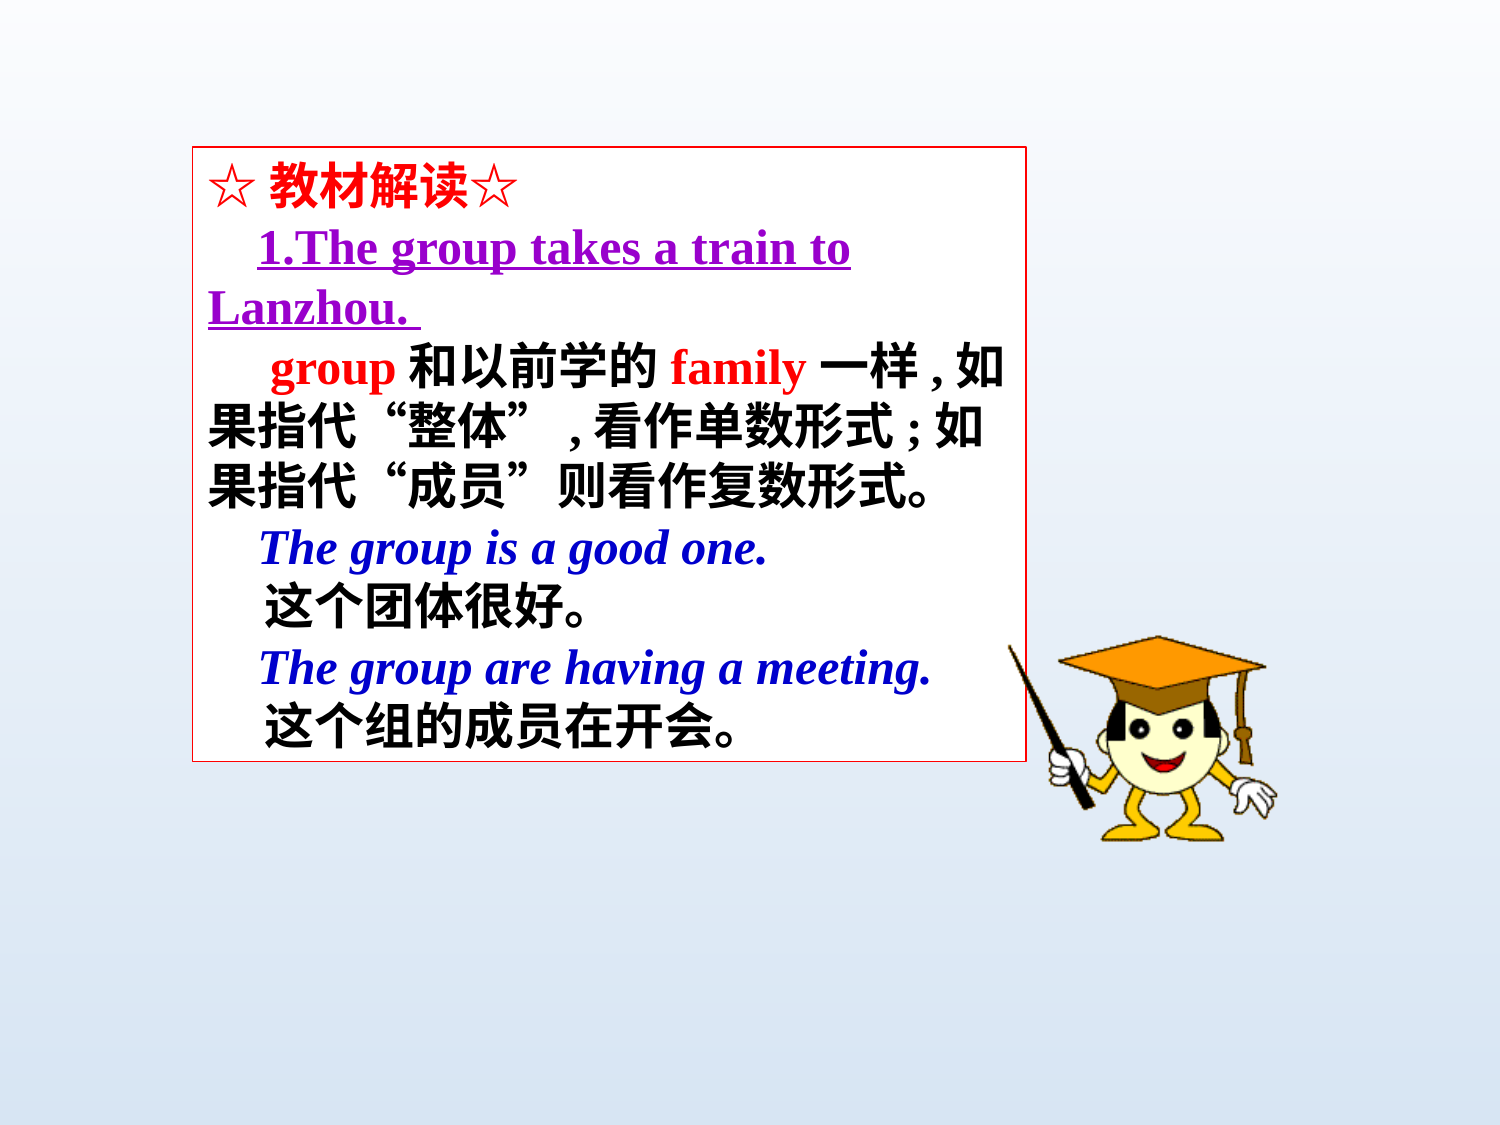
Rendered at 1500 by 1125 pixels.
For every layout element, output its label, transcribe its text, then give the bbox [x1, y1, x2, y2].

picture [988, 620, 1302, 856]
text_box ☆教材解读☆ 1.The group takes a train to Lanzhou. group和以前学的family一样,如果指代“整体”,看作单数形式;如果指代“成员”则看作复数形式。 The group is a good one. 这个团体很好。 The group are having a meeting. 这个组的成员在开会。 [192, 146, 1026, 762]
